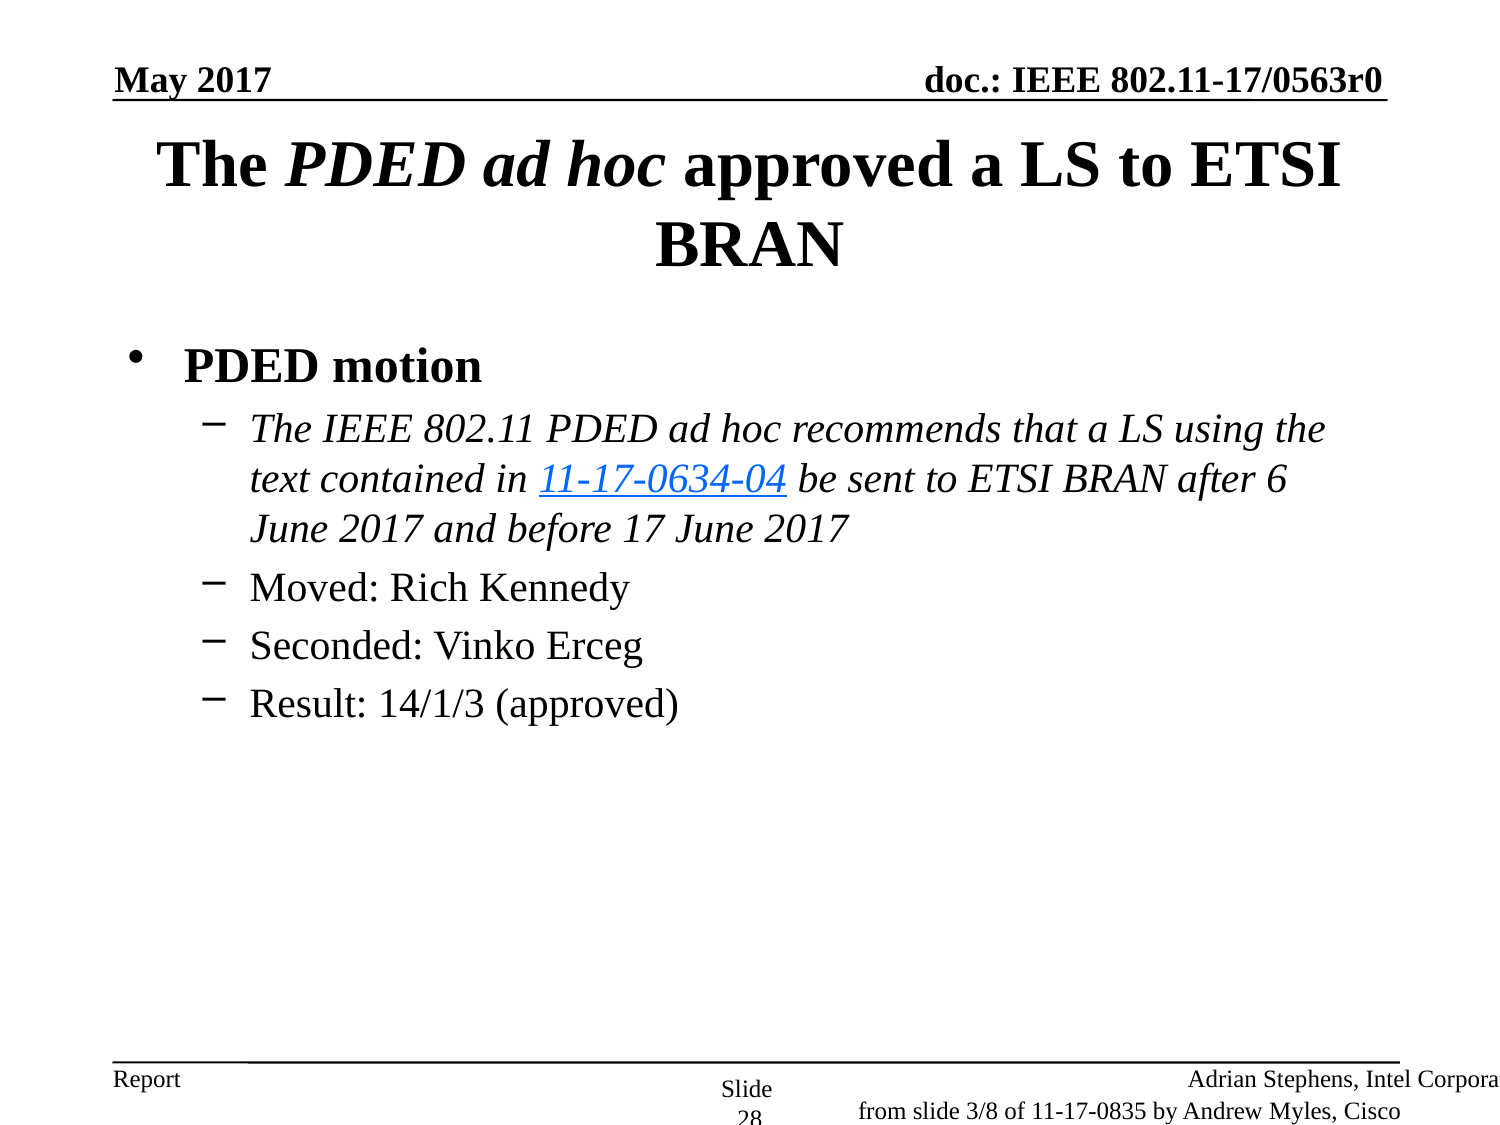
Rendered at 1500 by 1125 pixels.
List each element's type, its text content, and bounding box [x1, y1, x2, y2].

list PDED motion The IEEE 802.11 PDED ad hoc recommends that a LS using the text contained in 11-17-0634-04 be sent to ETSI BRAN after 6 June 2017 and before 17 June 2017 Moved: Rich Kennedy Seconded: Vinko Erceg Result: 14/1/3 (approved) [112, 324, 1388, 1000]
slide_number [114, 54, 374, 101]
text_box from slide 3/8 of 11-17-0835 by Andrew Myles, Cisco [343, 1087, 1417, 1125]
title The PDED ad hoc approved a LS to ETSI BRAN [112, 112, 1388, 288]
slide_number Slide 28 [711, 1072, 789, 1087]
text_box Adrian Stephens, Intel Corporation [1187, 1062, 1500, 1093]
